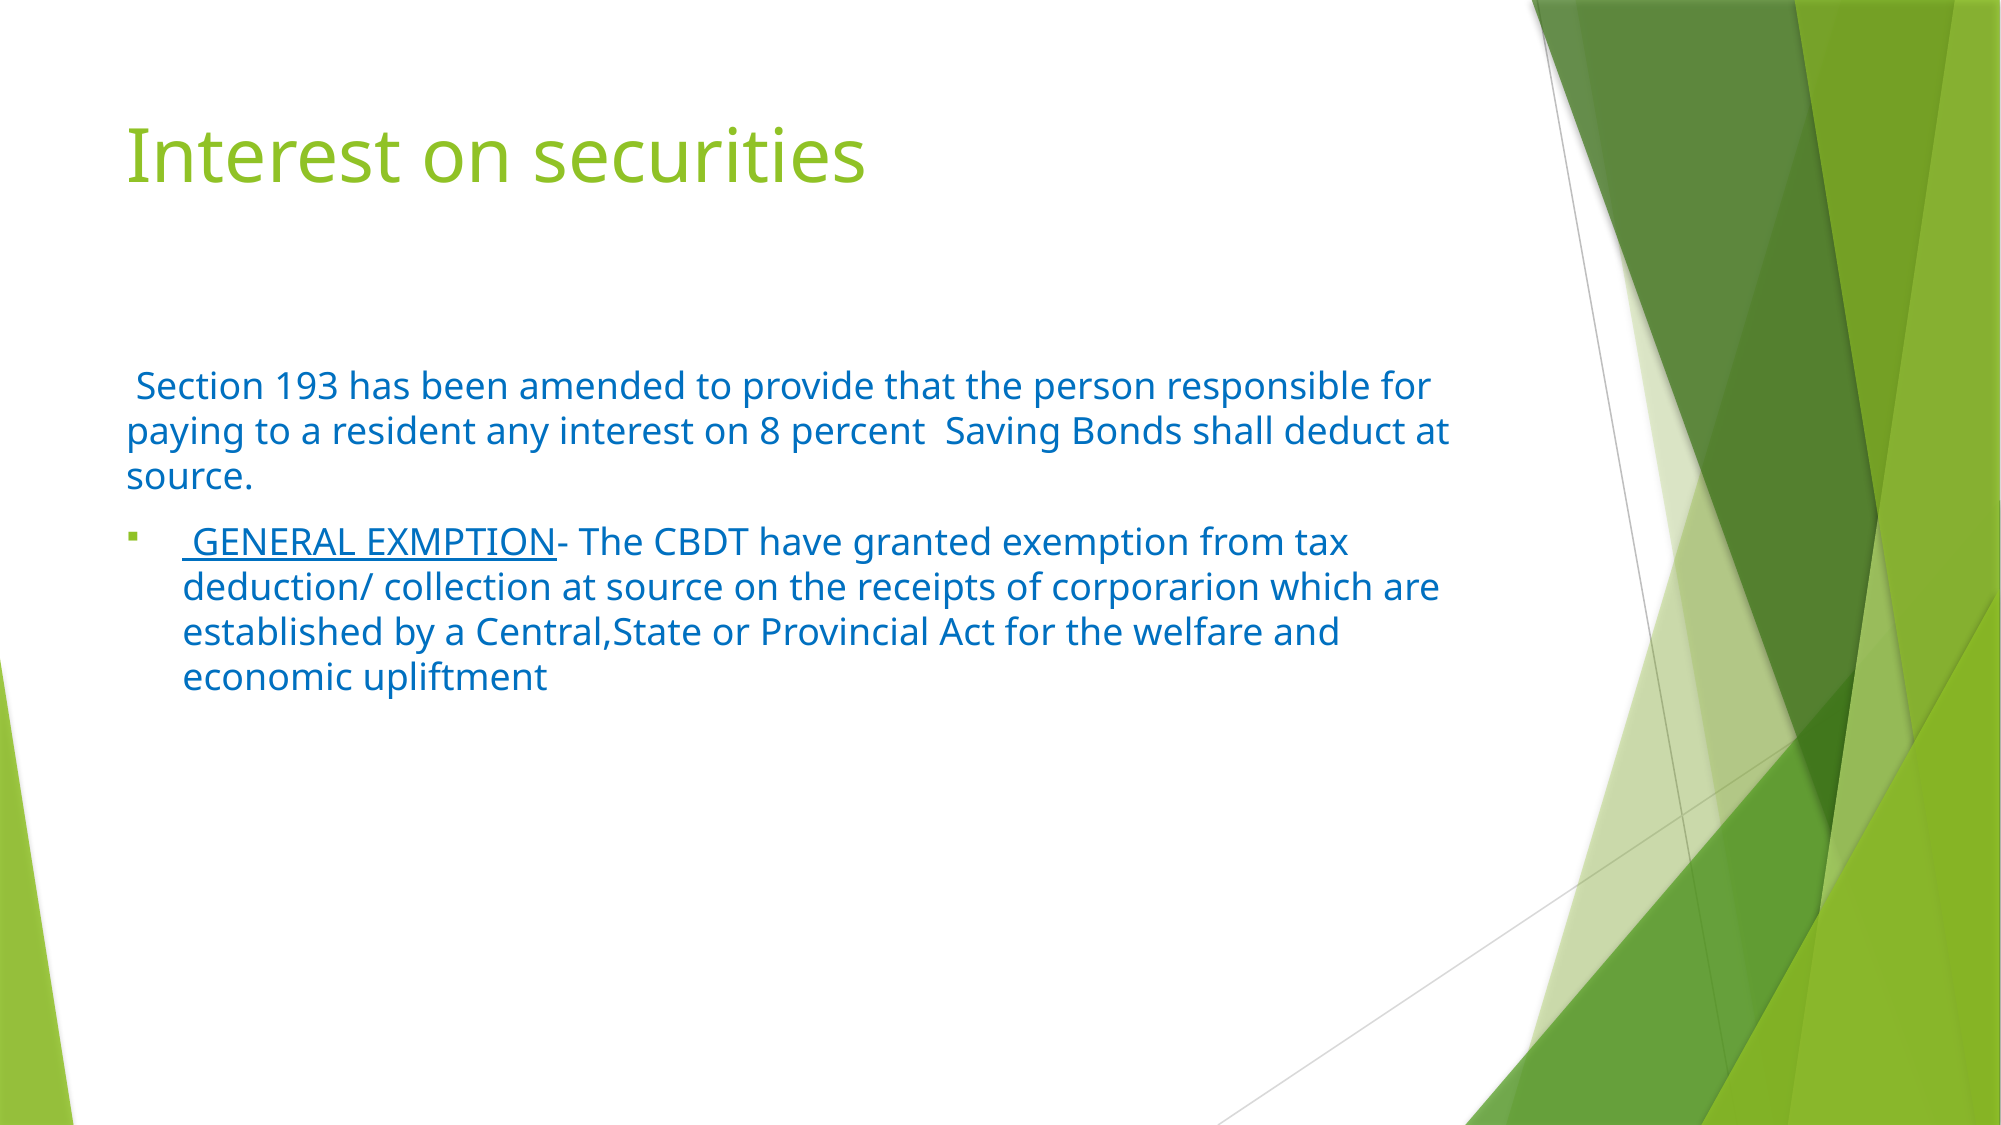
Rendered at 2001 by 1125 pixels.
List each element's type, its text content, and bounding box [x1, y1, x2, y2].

title Interest on securities [111, 99, 1522, 317]
list Section 193 has been amended to provide that the person responsible for paying to a resident any interest on 8 percent Saving Bonds shall deduct at source. GENERAL EXMPTION- The CBDT have granted exemption from tax deduction/ collection at source on the receipts of corporarion which are established by a Central,State or Provincial Act for the welfare and economic upliftment [111, 354, 1522, 992]
